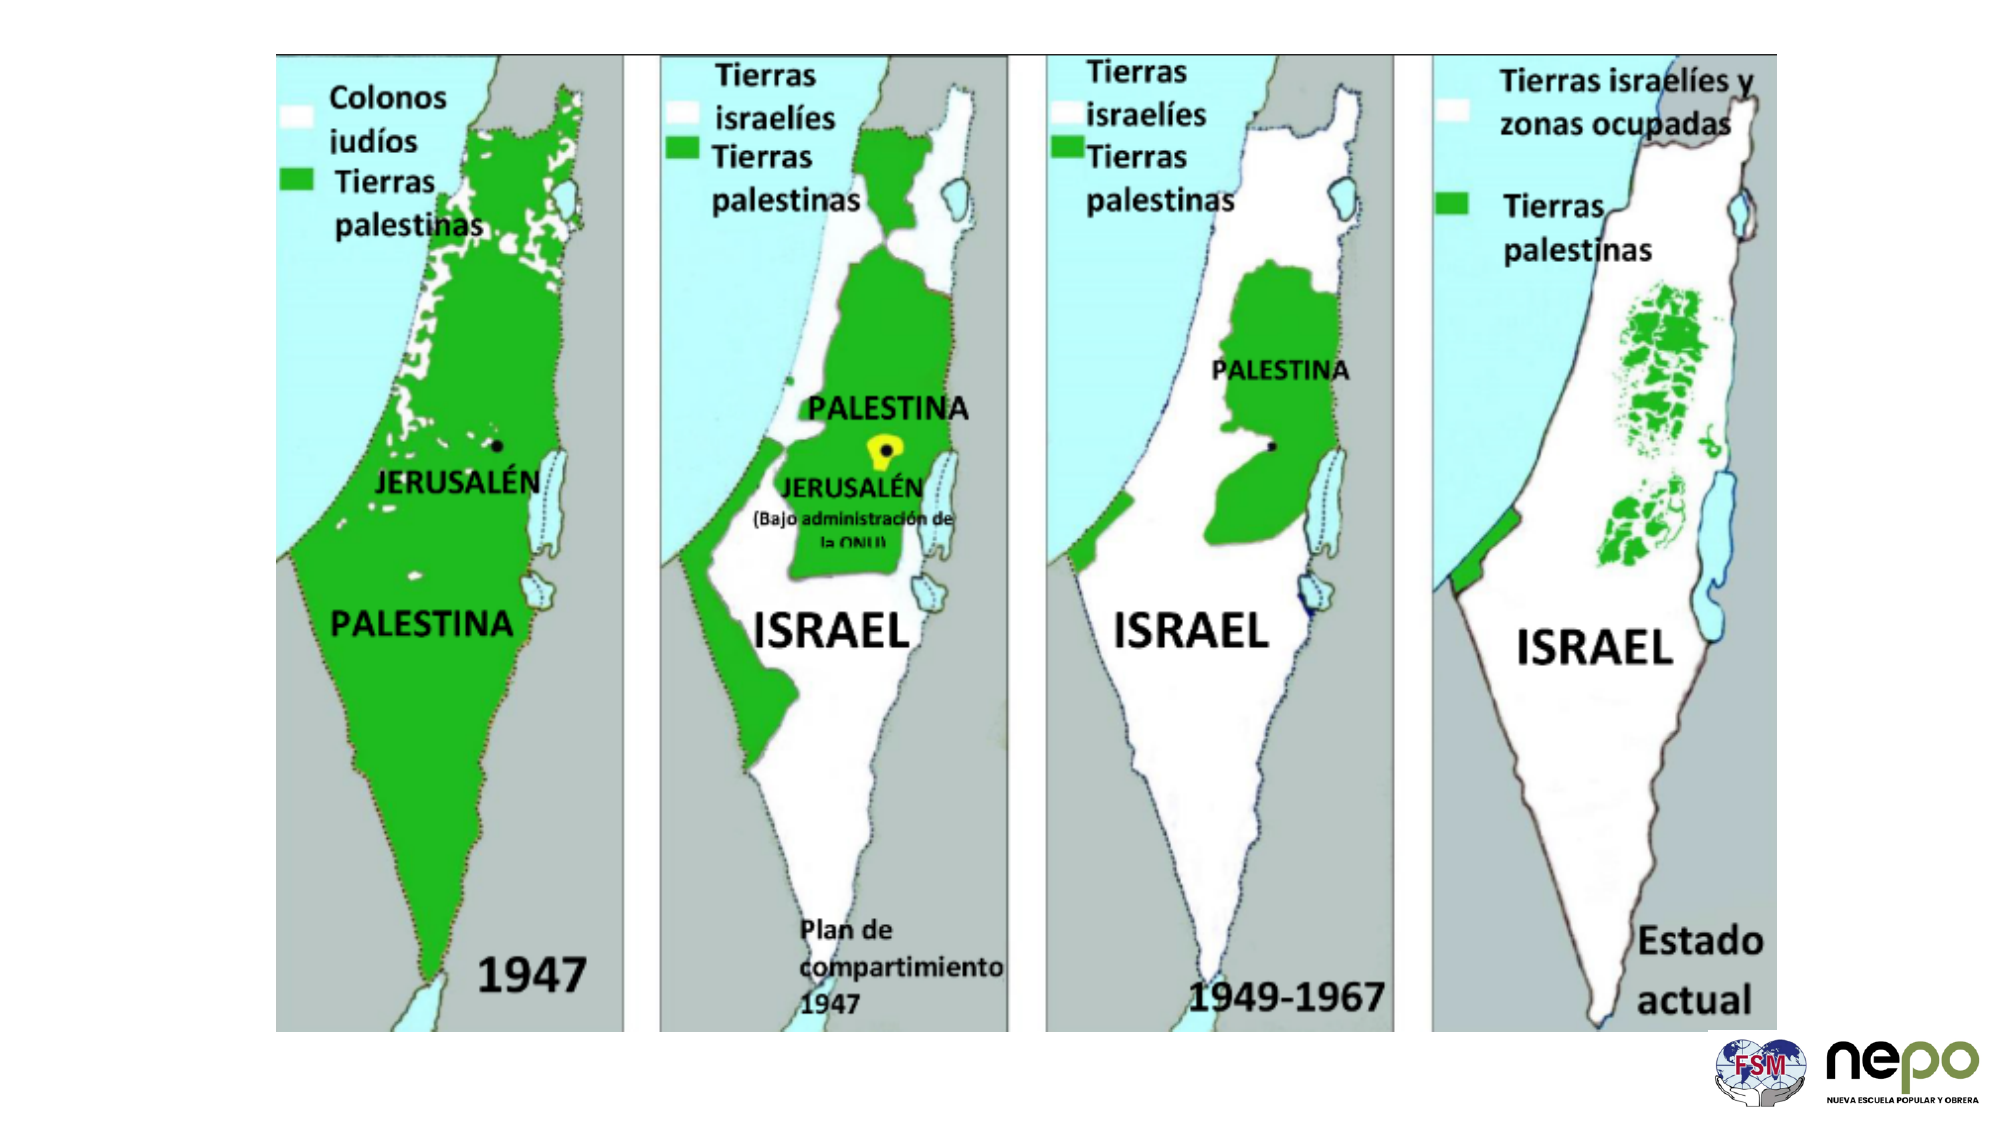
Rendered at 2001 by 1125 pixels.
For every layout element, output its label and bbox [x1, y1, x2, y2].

picture [1708, 1029, 1988, 1111]
list [276, 54, 1777, 1033]
